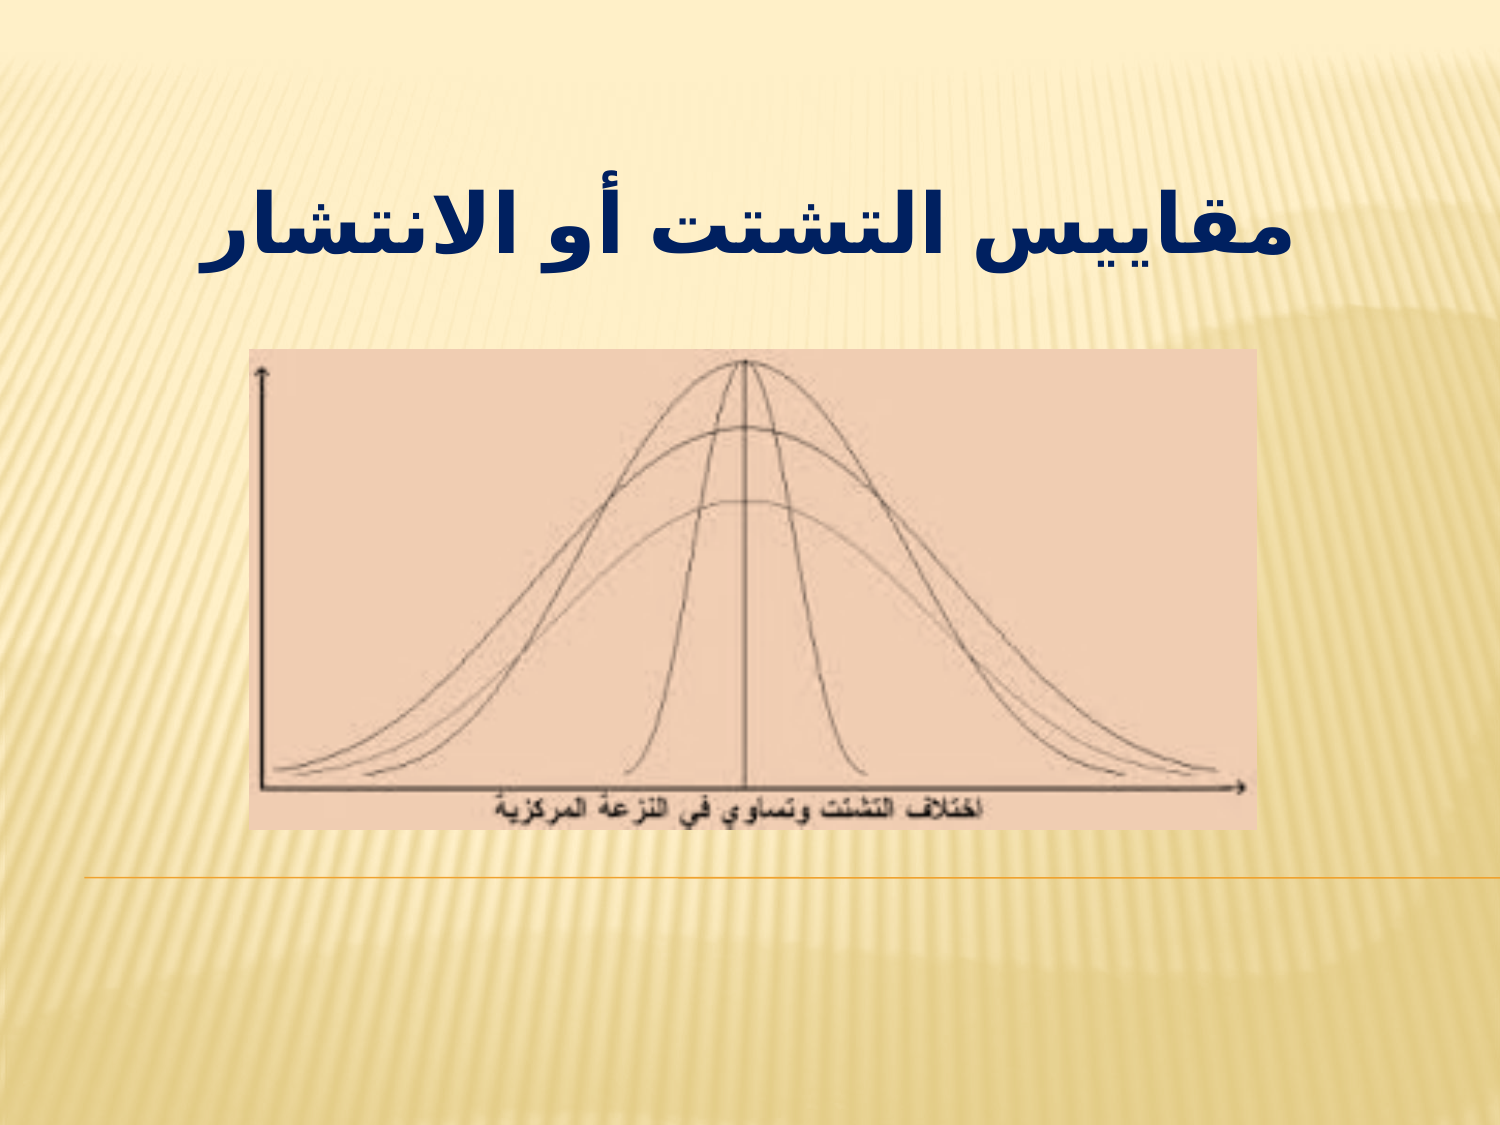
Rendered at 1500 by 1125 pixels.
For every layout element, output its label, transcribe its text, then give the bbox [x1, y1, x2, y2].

title مقاييس التشتت أو الانتشار [0, 162, 1500, 313]
picture [249, 349, 1257, 831]
